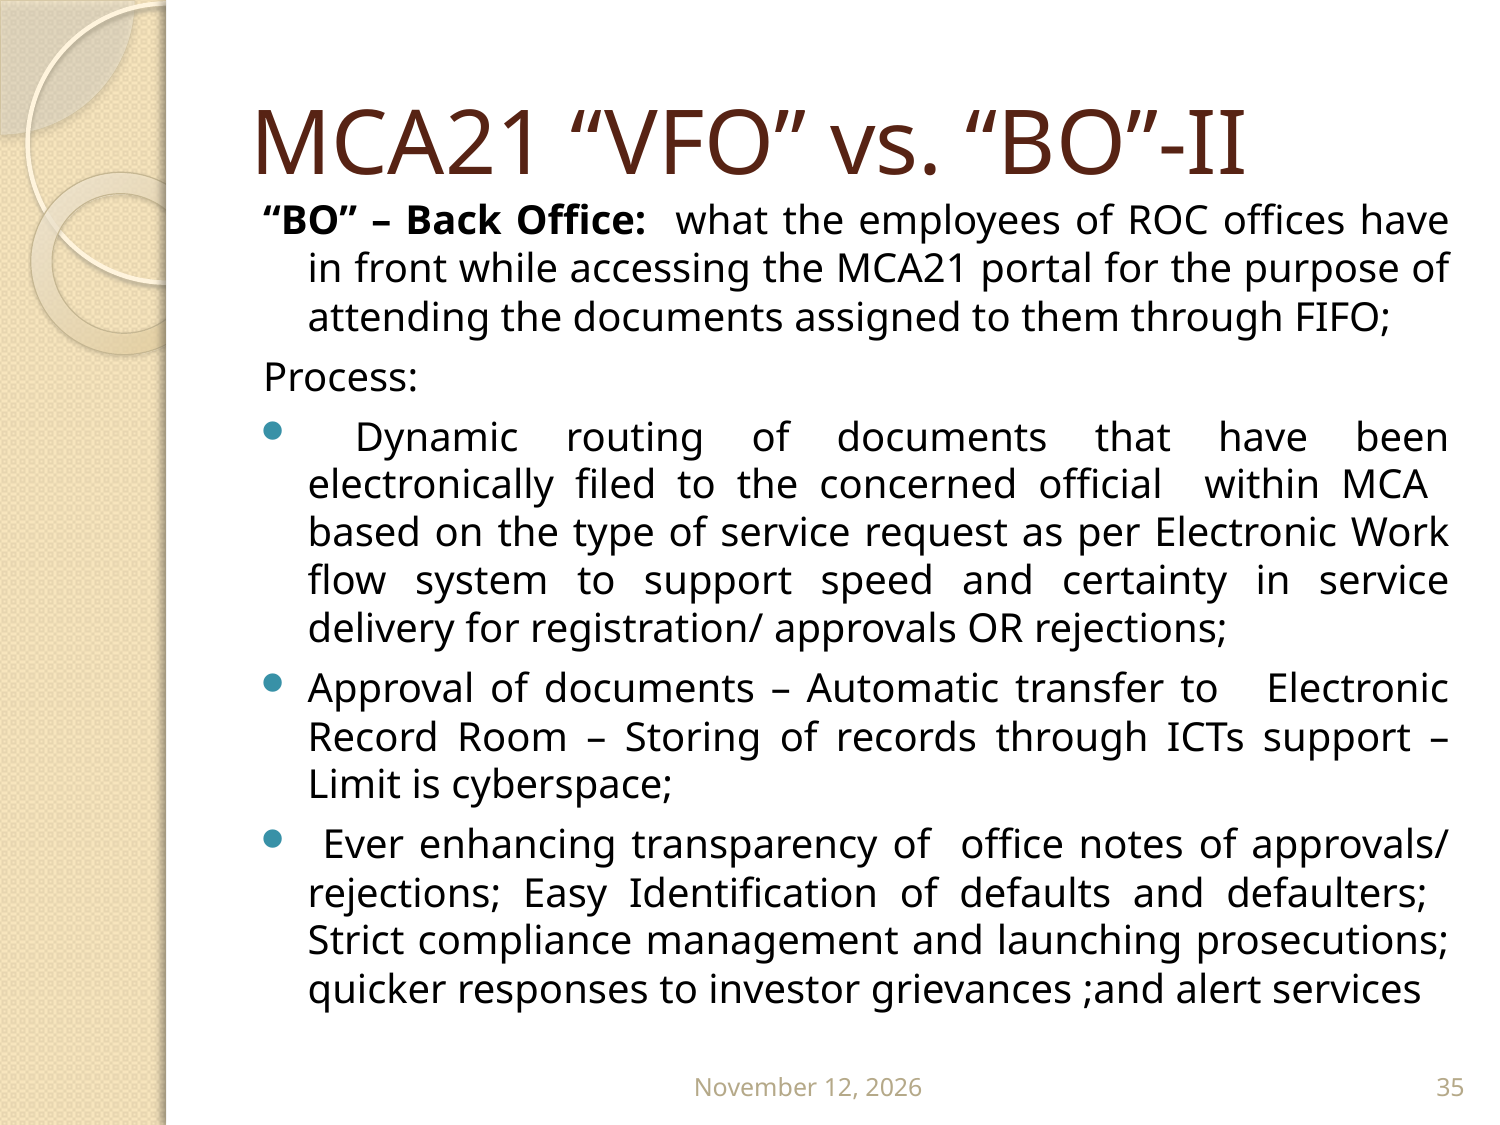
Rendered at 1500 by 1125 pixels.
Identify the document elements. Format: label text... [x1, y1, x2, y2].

slide_number 35 [1413, 1034, 1488, 1113]
list “BO” – Back Office: what the employees of ROC offices have in front while accessing the MCA21 portal for the purpose of attending the documents assigned to them through FIFO; Process: Dynamic routing of documents that have been electronically filed to the concerned official within MCA based on the type of service request as per Electronic Work flow system to support speed and certainty in service delivery for registration/ approvals OR rejections; Approval of documents – Automatic transfer to Electronic Record Room – Storing of records through ICTs support –Limit is cyberspace; Ever enhancing transparency of office notes of approvals/ rejections; Easy Identification of defaults and defaulters; Strict compliance management and launching prosecutions; quicker responses to investor grievances ;and alert services [235, 187, 1466, 1050]
title MCA21 “VFO” vs. “BO”-II [235, 45, 1466, 187]
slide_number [587, 1034, 938, 1113]
